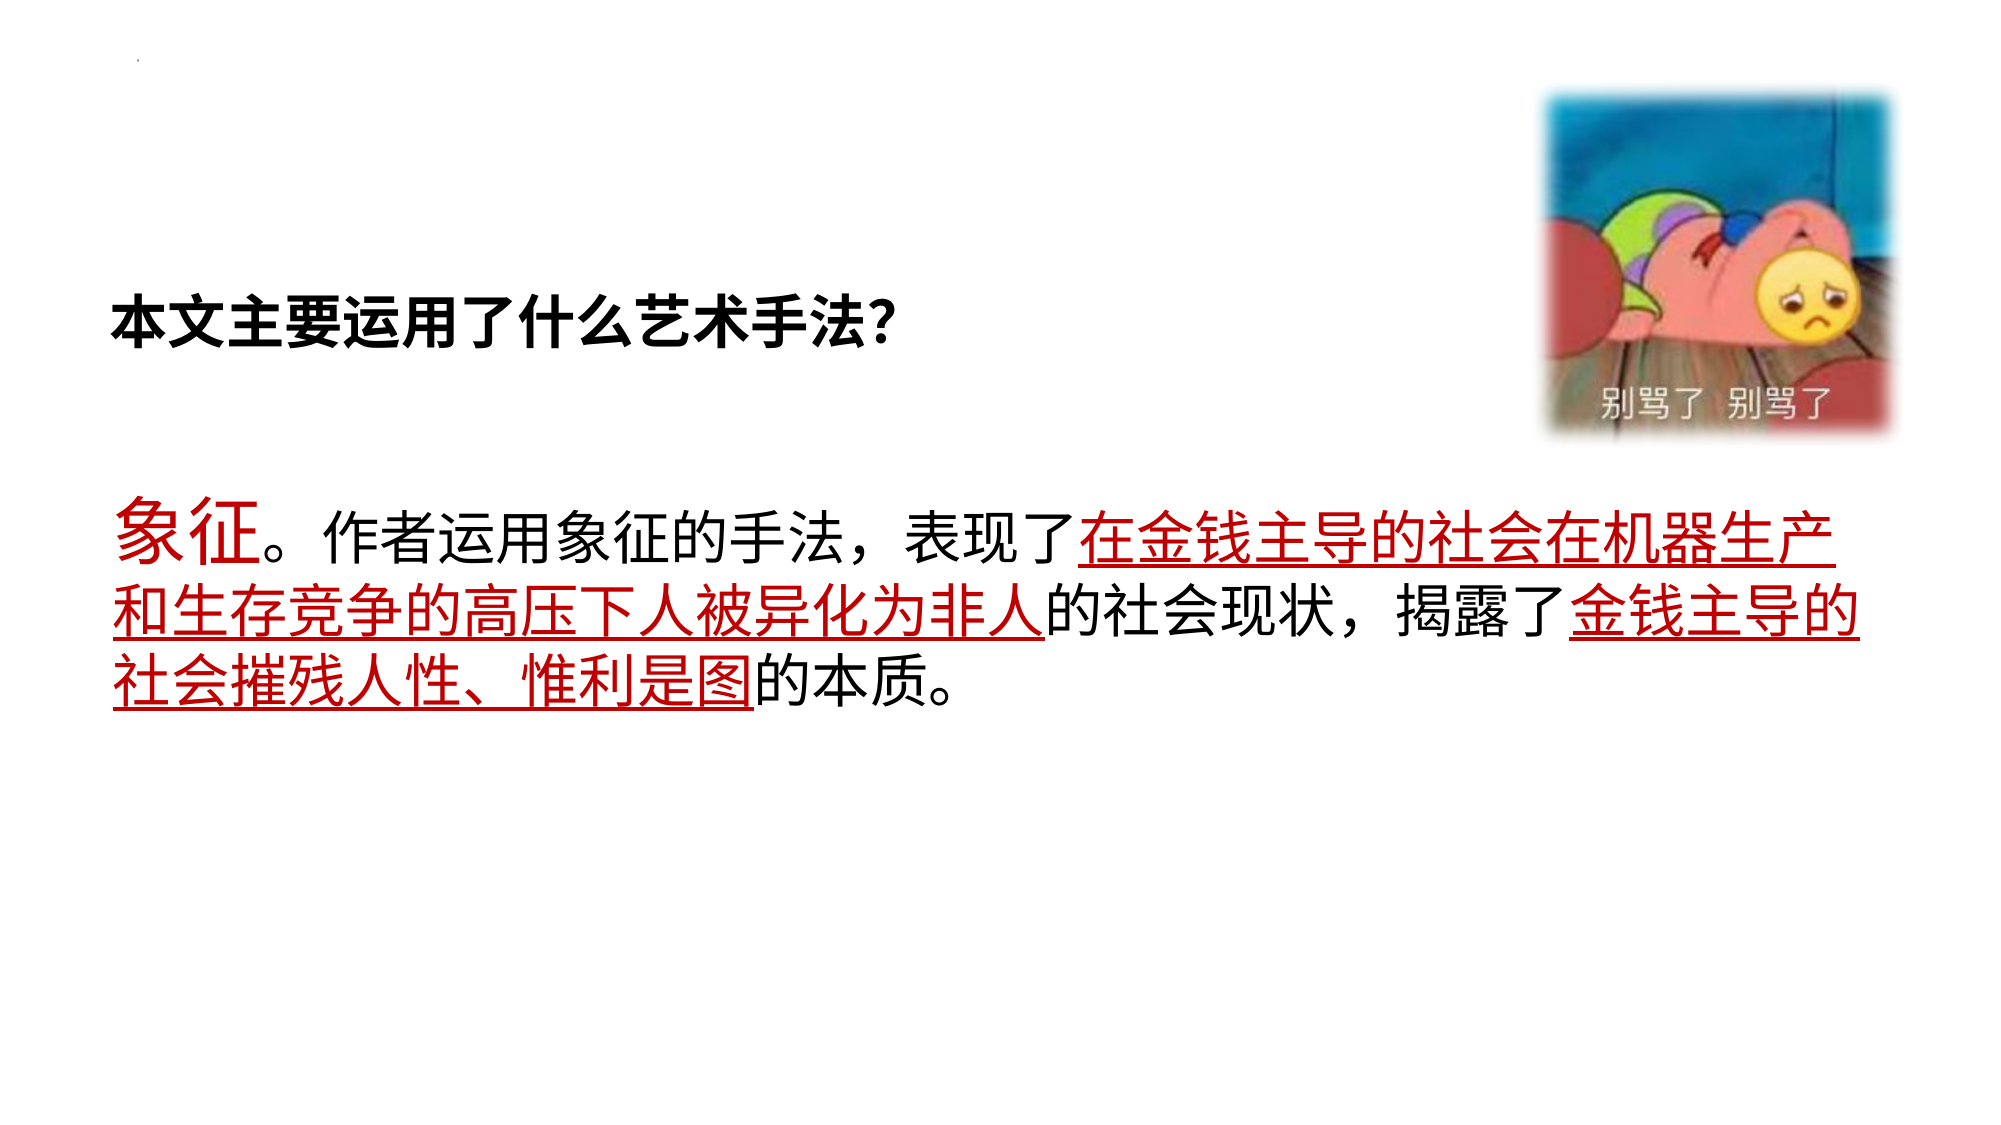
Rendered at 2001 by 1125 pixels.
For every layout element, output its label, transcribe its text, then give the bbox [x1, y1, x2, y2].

text_box 本文主要运用了什么艺术手法？ [95, 264, 1529, 363]
text_box 象征。作者运用象征的手法，表现了在金钱主导的社会在机器生产和生存竞争的高压下人被异化为非人的社会现状，揭露了金钱主导的社会摧残人性、惟利是图的本质。 [95, 475, 1905, 724]
picture [1529, 79, 1905, 449]
